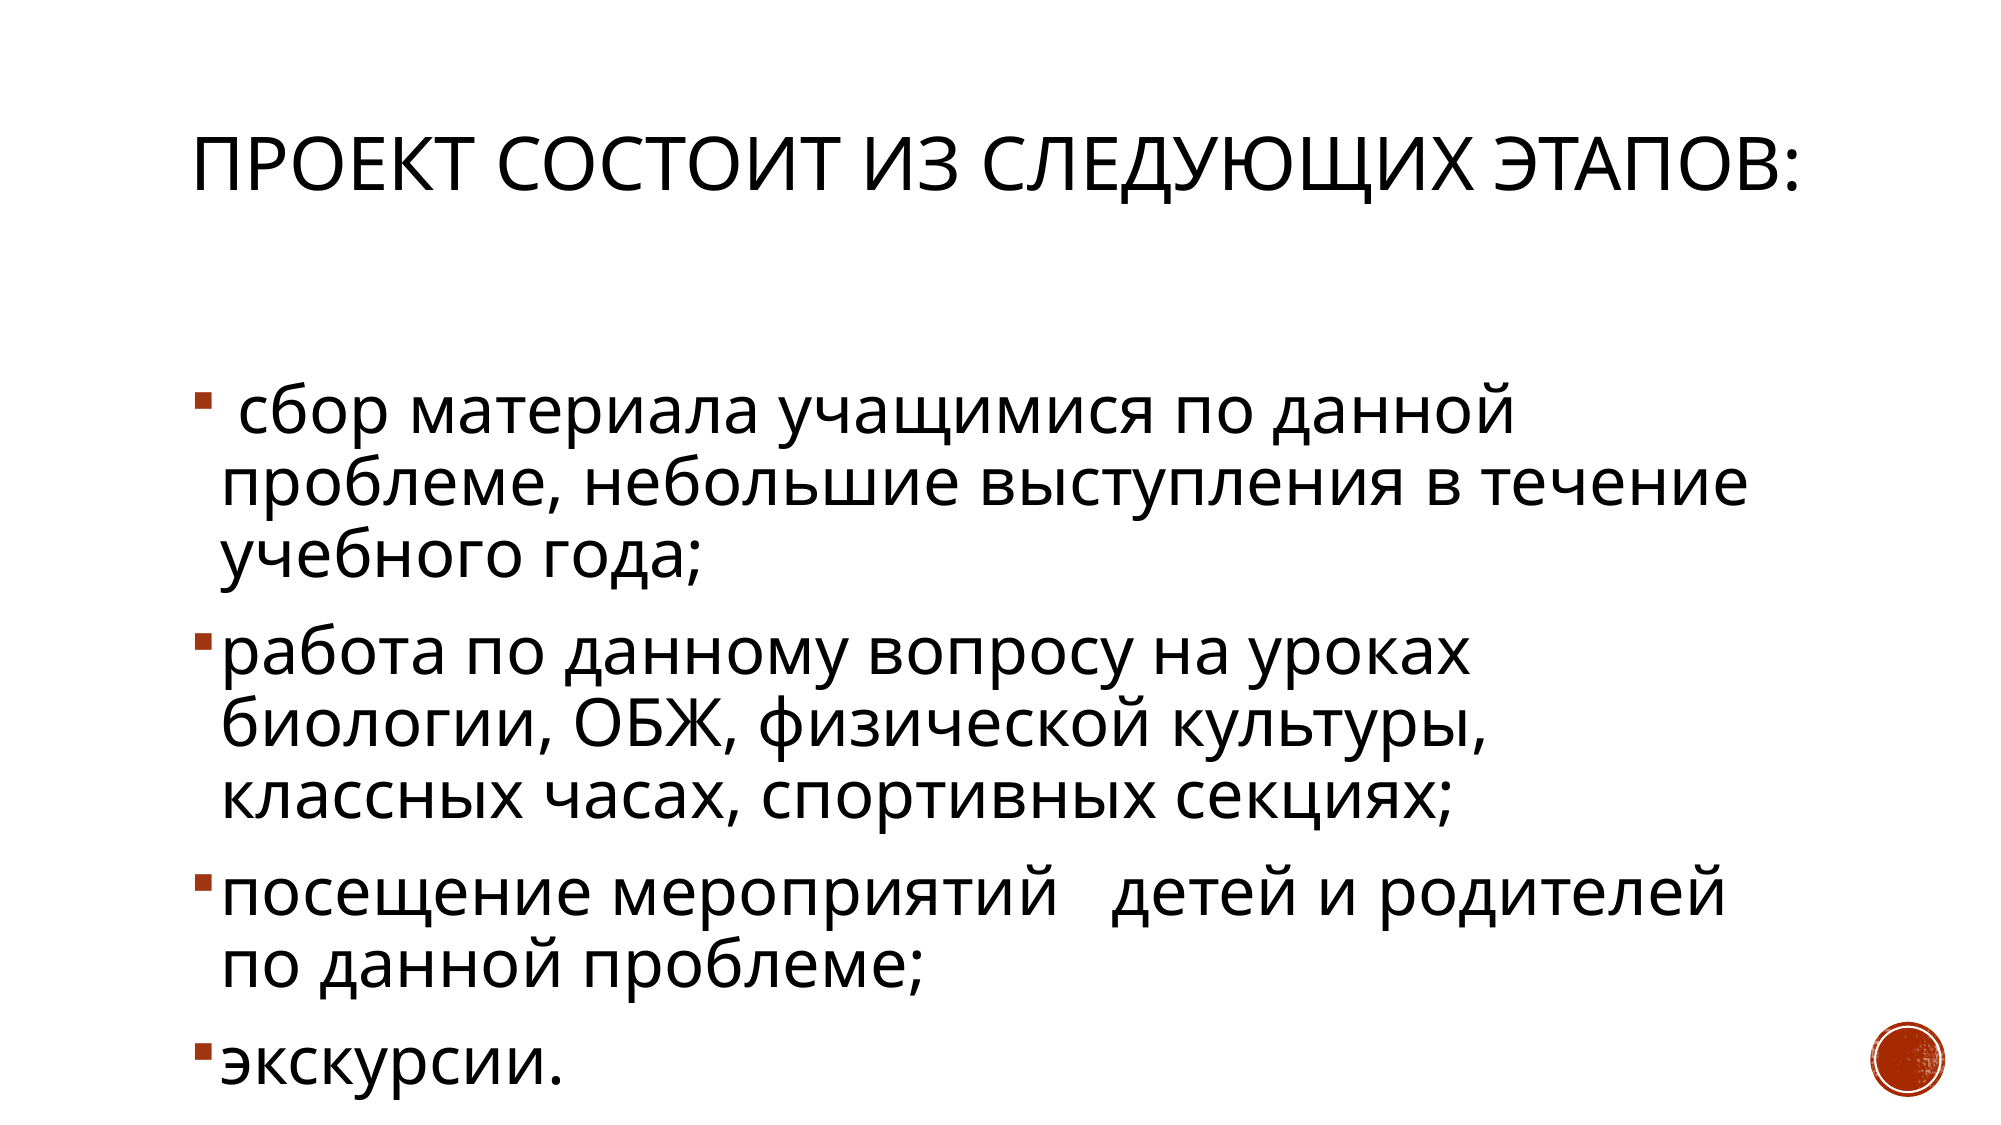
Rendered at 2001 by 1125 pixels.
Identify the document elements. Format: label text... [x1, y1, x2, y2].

title Проект состоит из следующих этапов: [175, 79, 1826, 344]
list сбор материала учащимися по данной проблеме, небольшие выступления в течение учебного года; работа по данному вопросу на уроках биологии, ОБЖ, физической культуры, классных часах, спортивных секциях; посещение мероприятий детей и родителей по данной проблеме; экскурсии. [175, 368, 1826, 1034]
